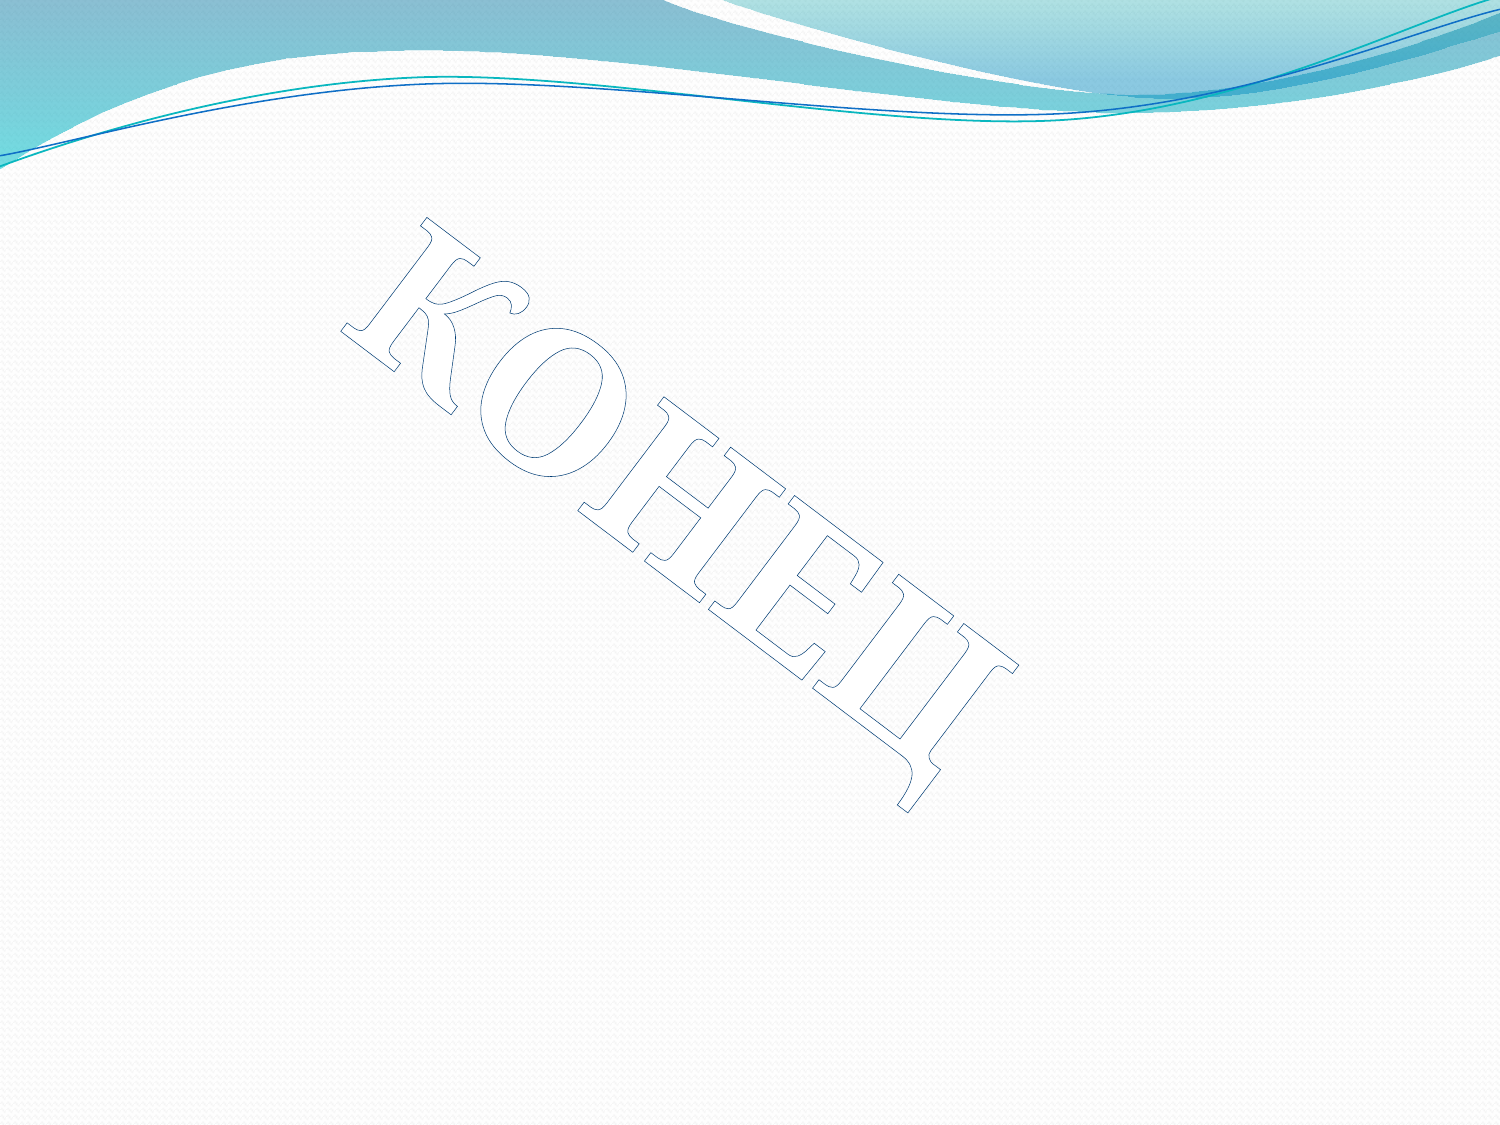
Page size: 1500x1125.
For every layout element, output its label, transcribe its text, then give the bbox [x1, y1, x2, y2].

text_box КОНЕЦ [192, 74, 1179, 910]
